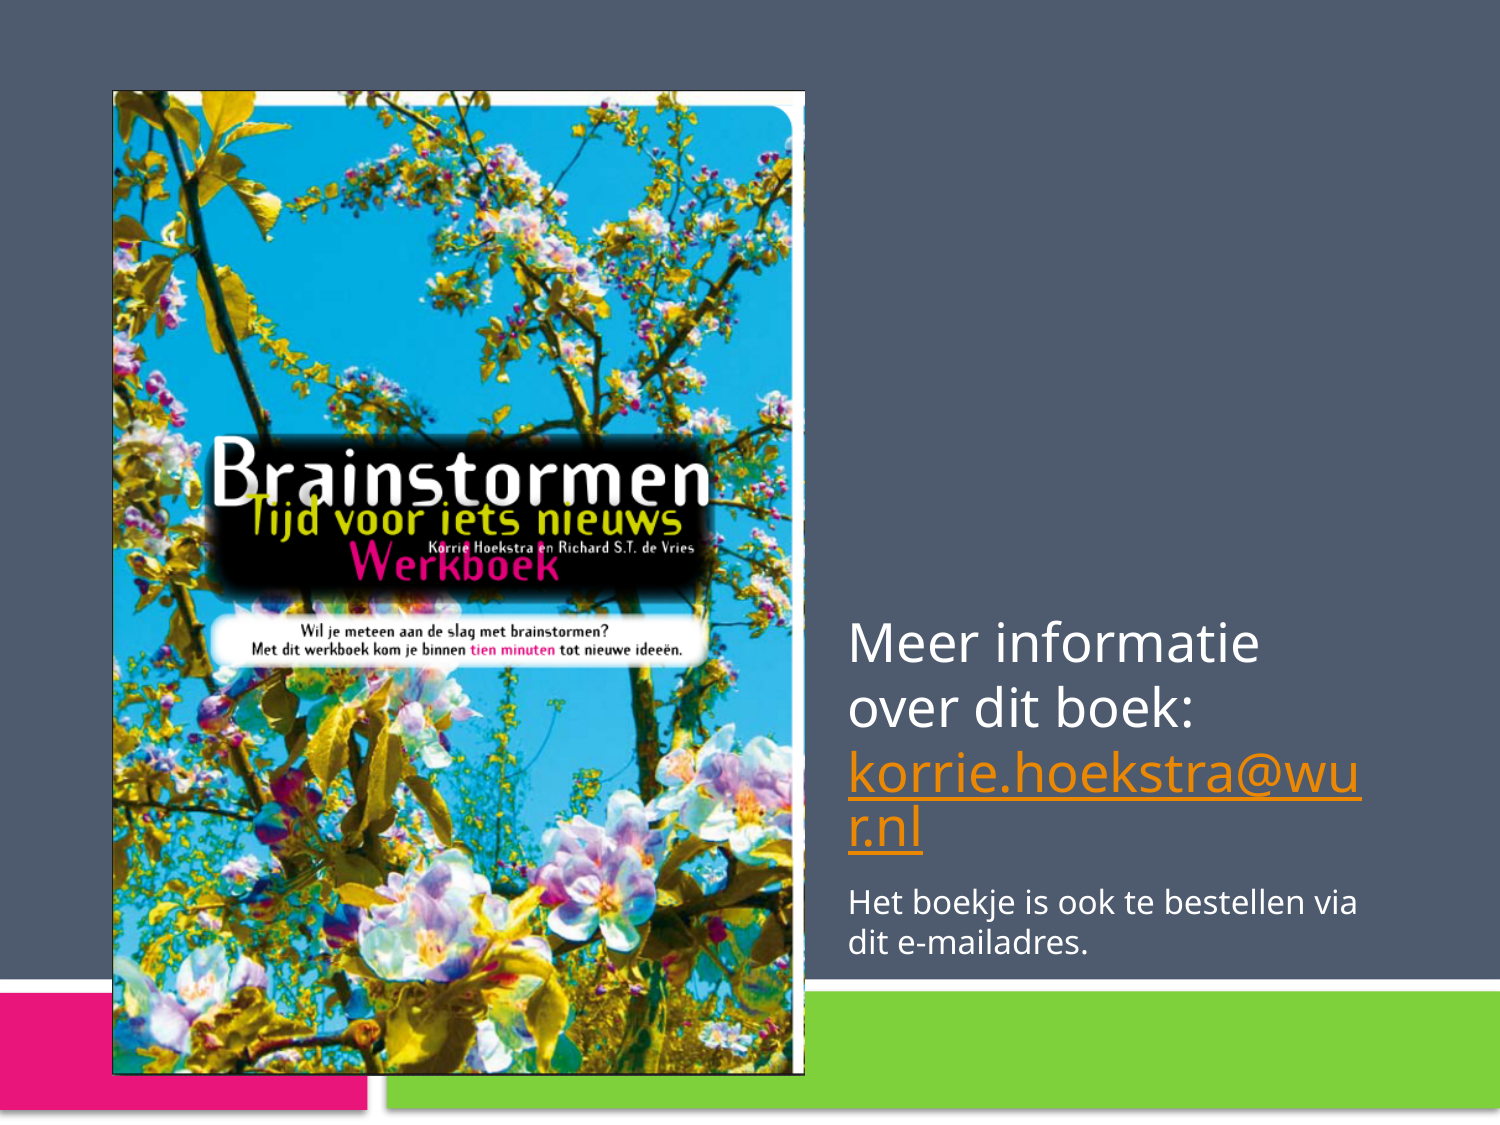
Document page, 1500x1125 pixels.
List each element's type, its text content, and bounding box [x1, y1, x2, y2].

subtitle Meer informatie over dit boek: korrie.hoekstra@wur.nl Het boekje is ook te bestellen via dit e-mailadres. [832, 550, 1388, 965]
picture [111, 89, 805, 1076]
